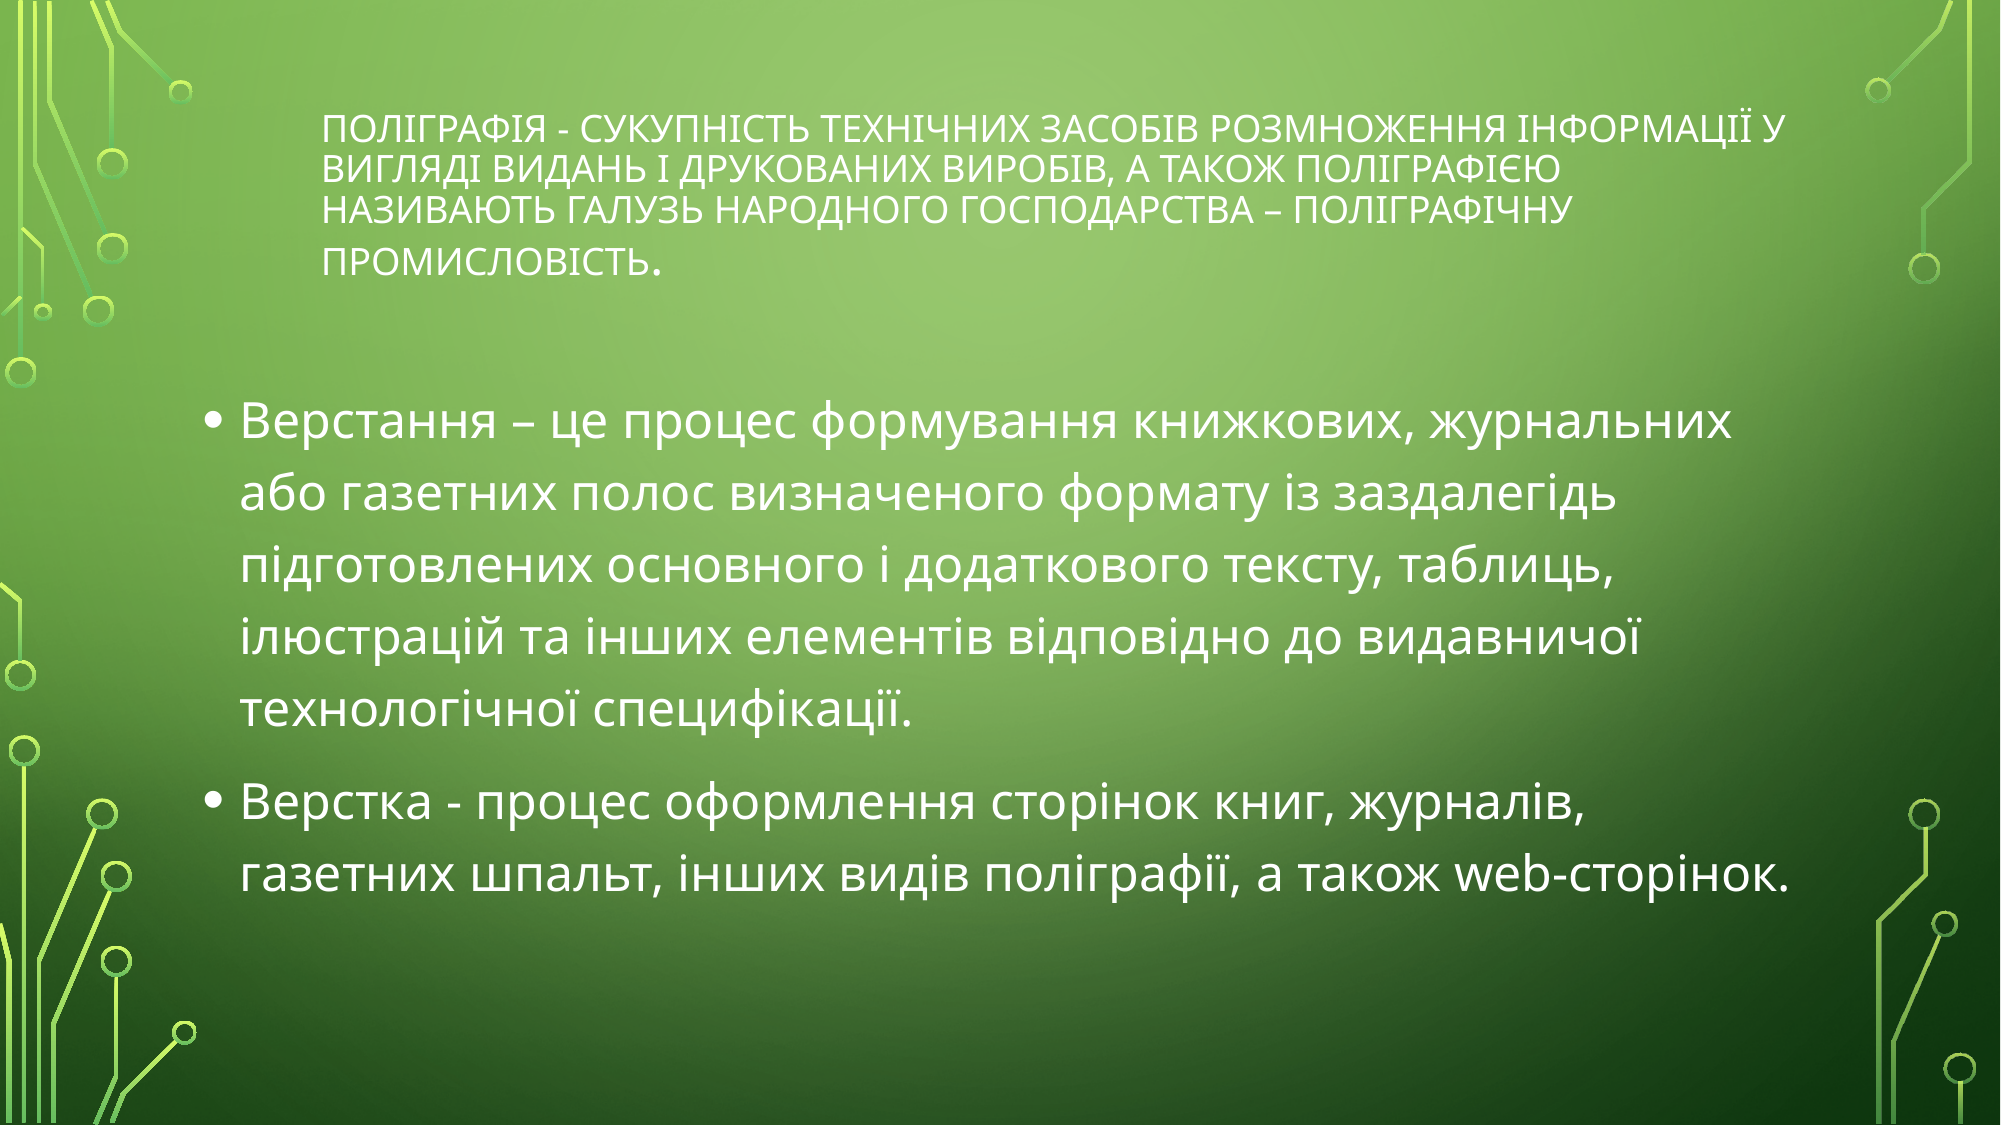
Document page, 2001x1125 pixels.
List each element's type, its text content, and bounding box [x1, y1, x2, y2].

title Поліграфія - сукупність технічних засобів розмноження інформації у вигляді видань і друкованих виробів, а також поліграфією називають галузь народного господарства – поліграфічну промисловість. [305, 101, 1813, 295]
list Верстання – це процес формування книжкових, жур­нальних або газетних полос визначеного формату із заздалегідь підготовлених основного і додаткового тексту, таблиць, ілюстрацій та інших елементів відповідно до видавничої технологічної специфікації. Верстка - процес оформлення сторінок книг, журналів, газетних шпальт, інших видів поліграфії, а також web-сторінок. [187, 369, 1813, 950]
